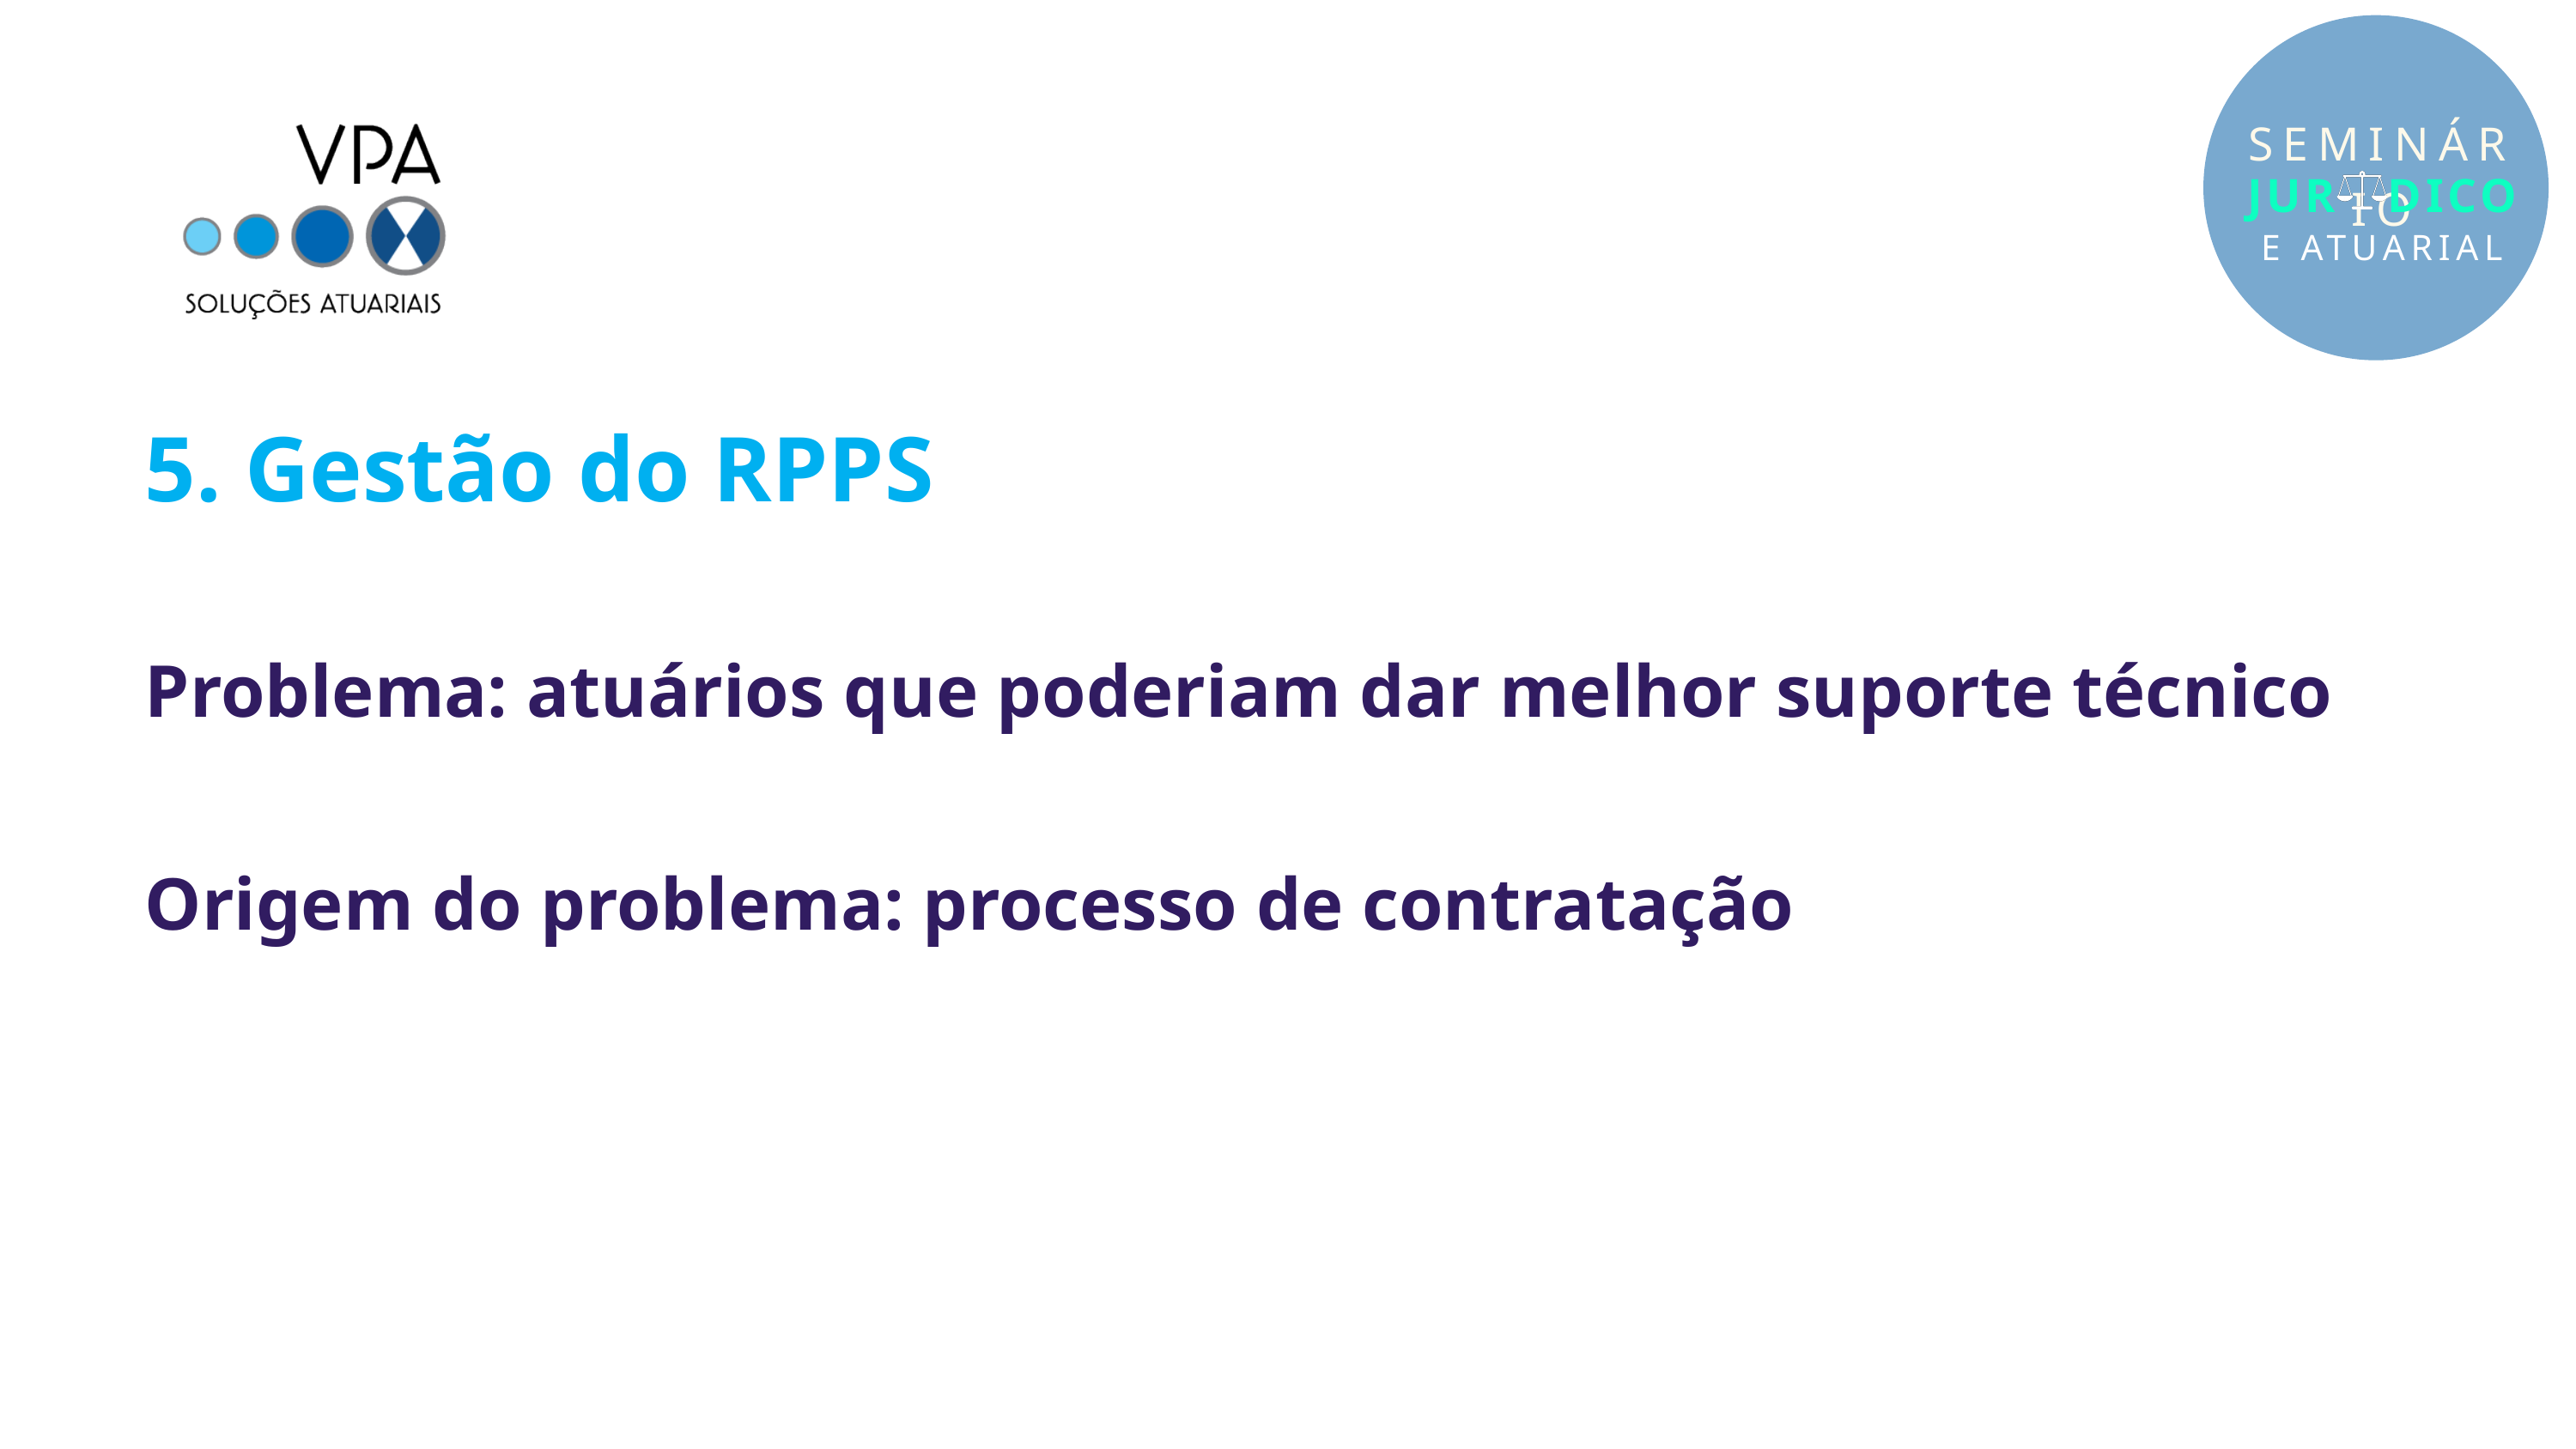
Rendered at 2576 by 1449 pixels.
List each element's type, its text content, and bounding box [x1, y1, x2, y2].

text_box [2245, 111, 2519, 265]
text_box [2202, 15, 2549, 361]
picture [182, 123, 448, 320]
text_box 5. Gestão do RPPS Problema: atuários que poderiam dar melhor suporte técnico Origem do problema: processo de contratação [144, 413, 2469, 1157]
